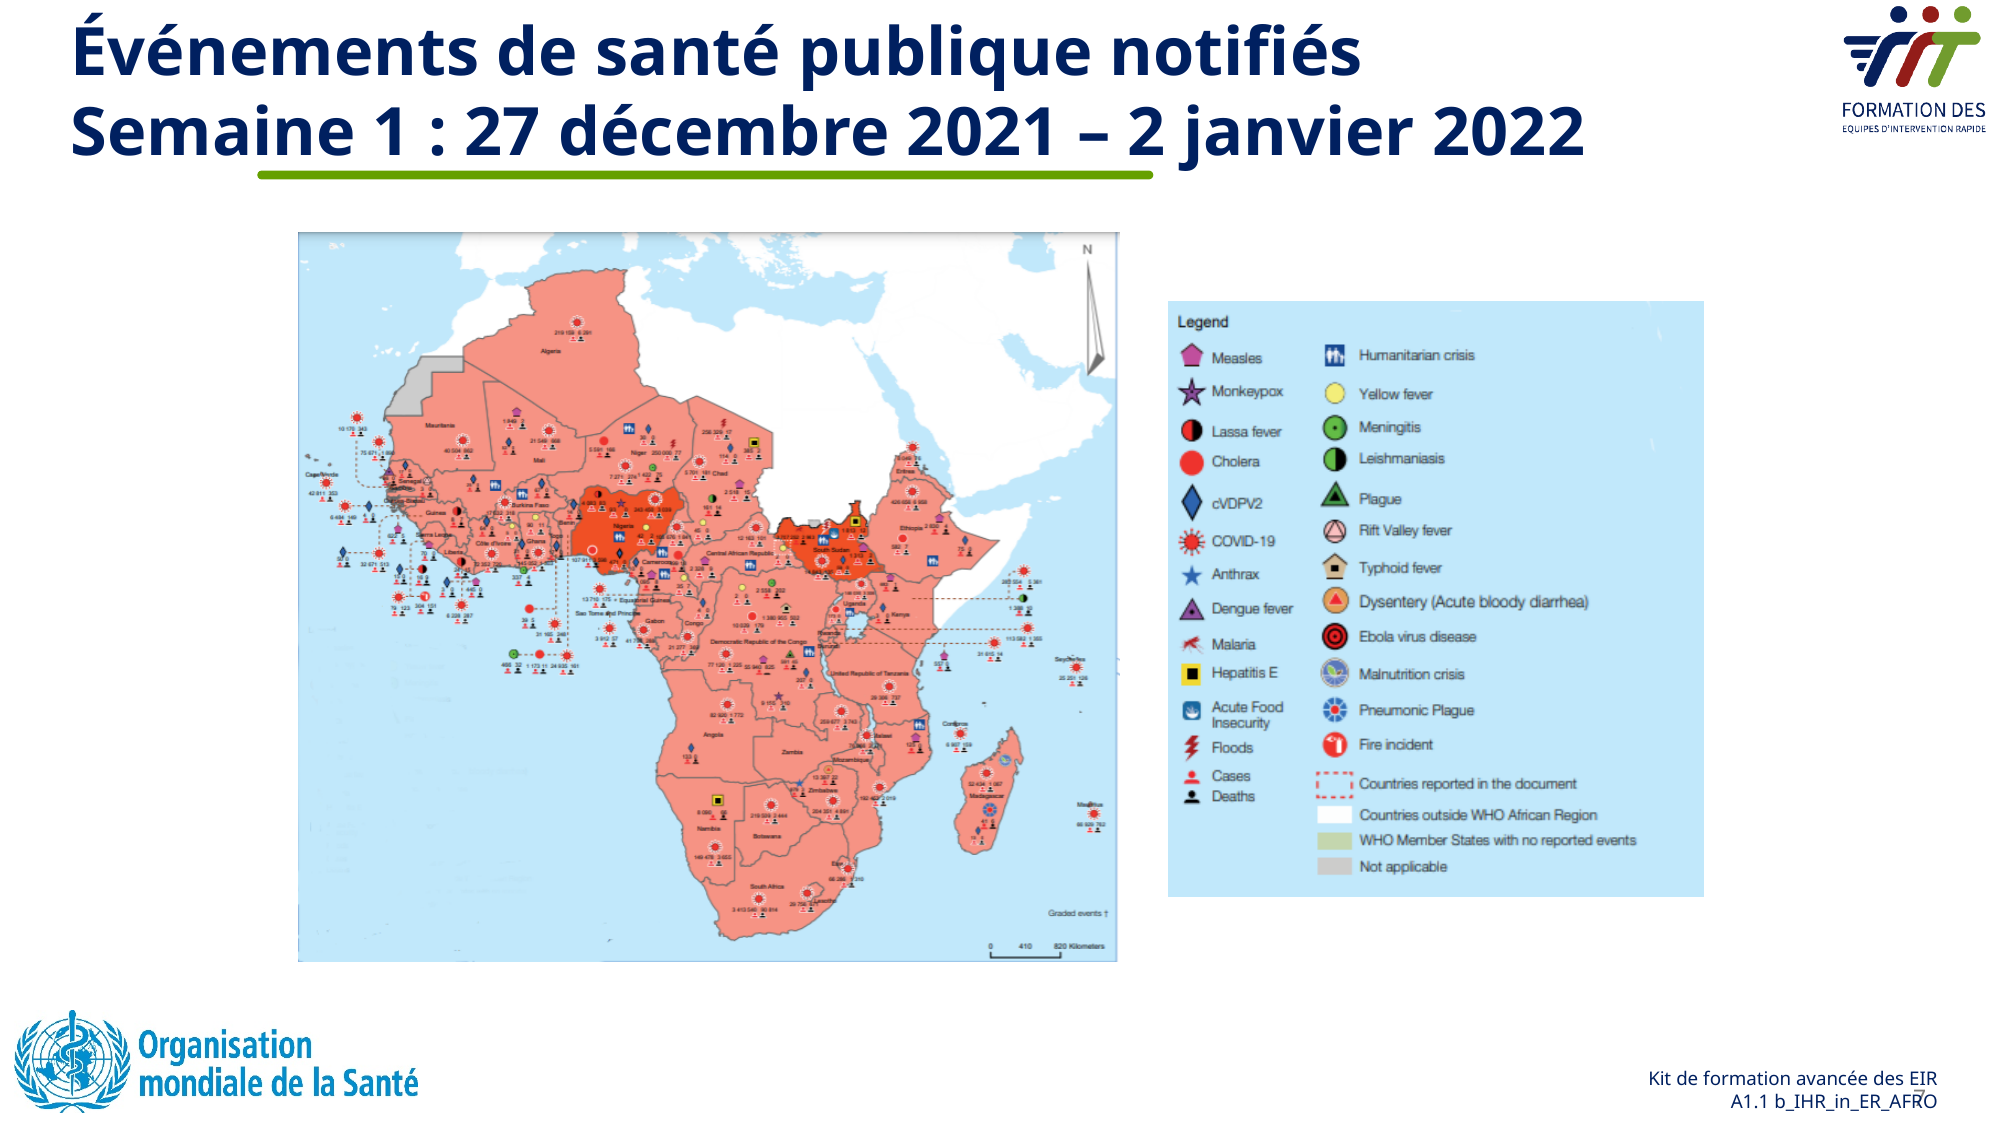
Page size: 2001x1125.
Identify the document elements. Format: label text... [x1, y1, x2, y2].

title Événements de santé publique notifiés Semaine 1 : 27 décembre 2021 – 2 janvier 2022 [64, 33, 1638, 145]
picture [1842, 5, 1986, 134]
picture [298, 232, 1120, 962]
picture [1167, 301, 1704, 897]
text_box [257, 170, 1154, 180]
picture [14, 1010, 418, 1113]
picture [75, 1029, 82, 1041]
